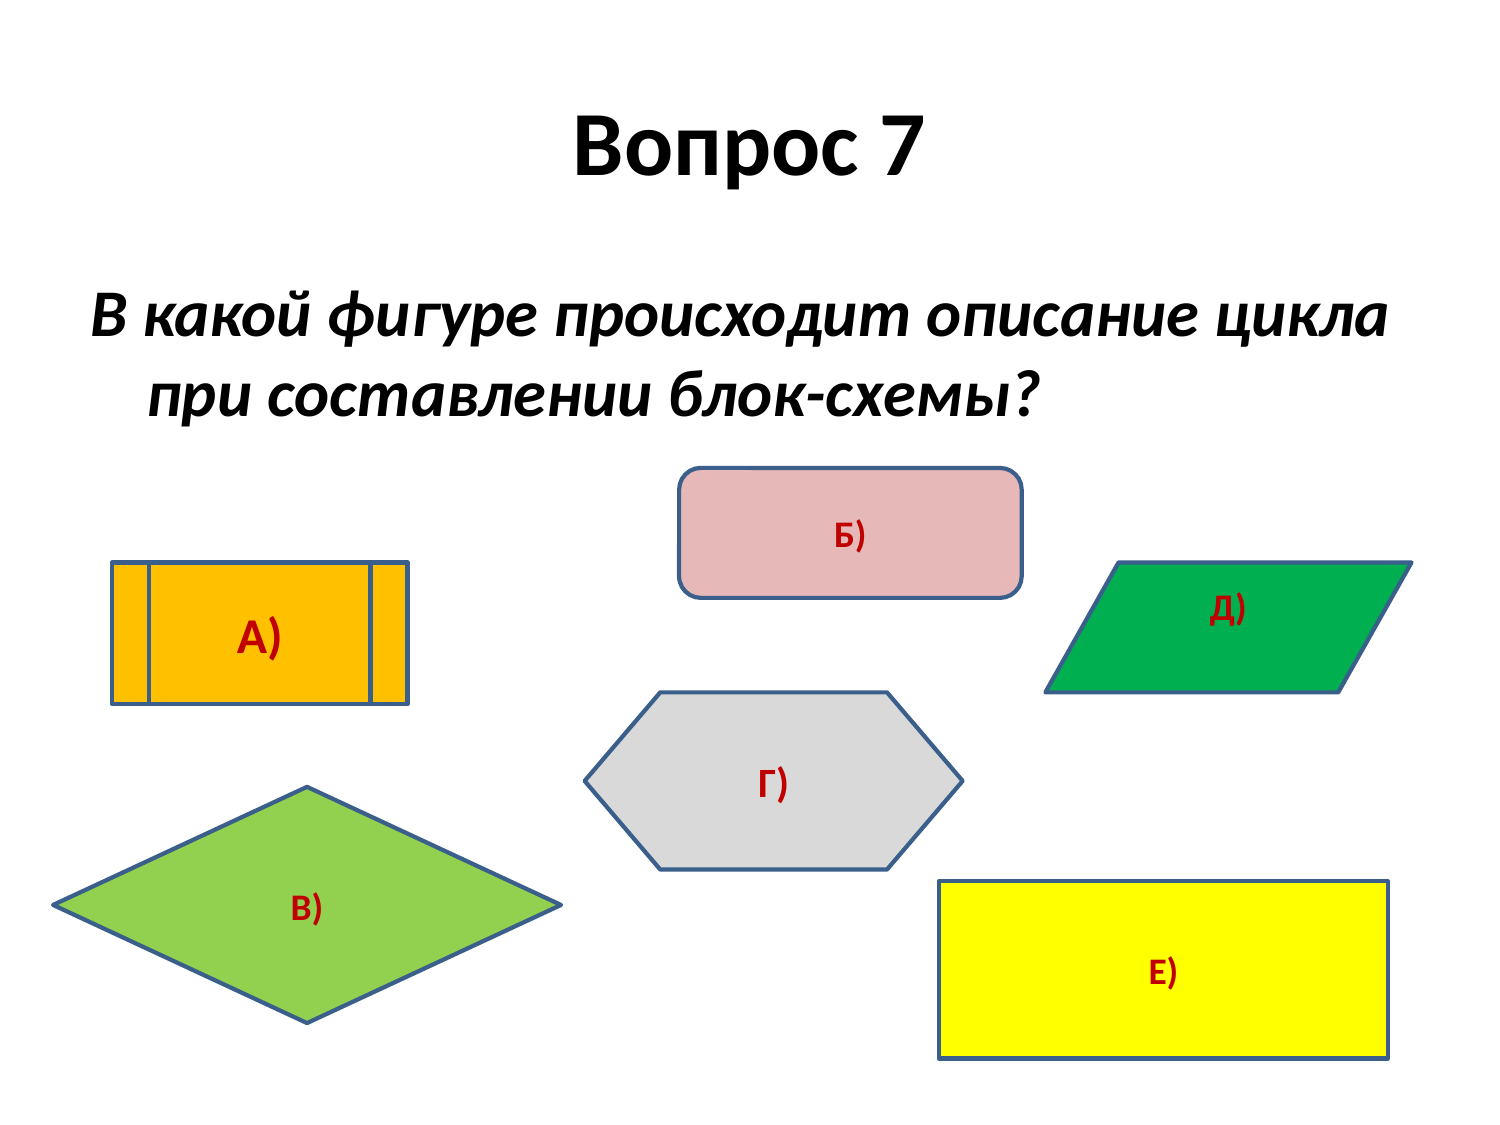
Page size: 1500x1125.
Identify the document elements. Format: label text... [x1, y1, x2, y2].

text_box А) [110, 560, 410, 706]
text_box Д) [1043, 560, 1414, 695]
text_box Г) [583, 690, 965, 872]
text_box В) [50, 784, 564, 1025]
text_box Е) [937, 879, 1390, 1061]
title Вопрос 7 [75, 45, 1425, 233]
list В какой фигуре происходит описание цикла при составлении блок-схемы? [75, 262, 1425, 1005]
text_box Б) [676, 465, 1024, 600]
